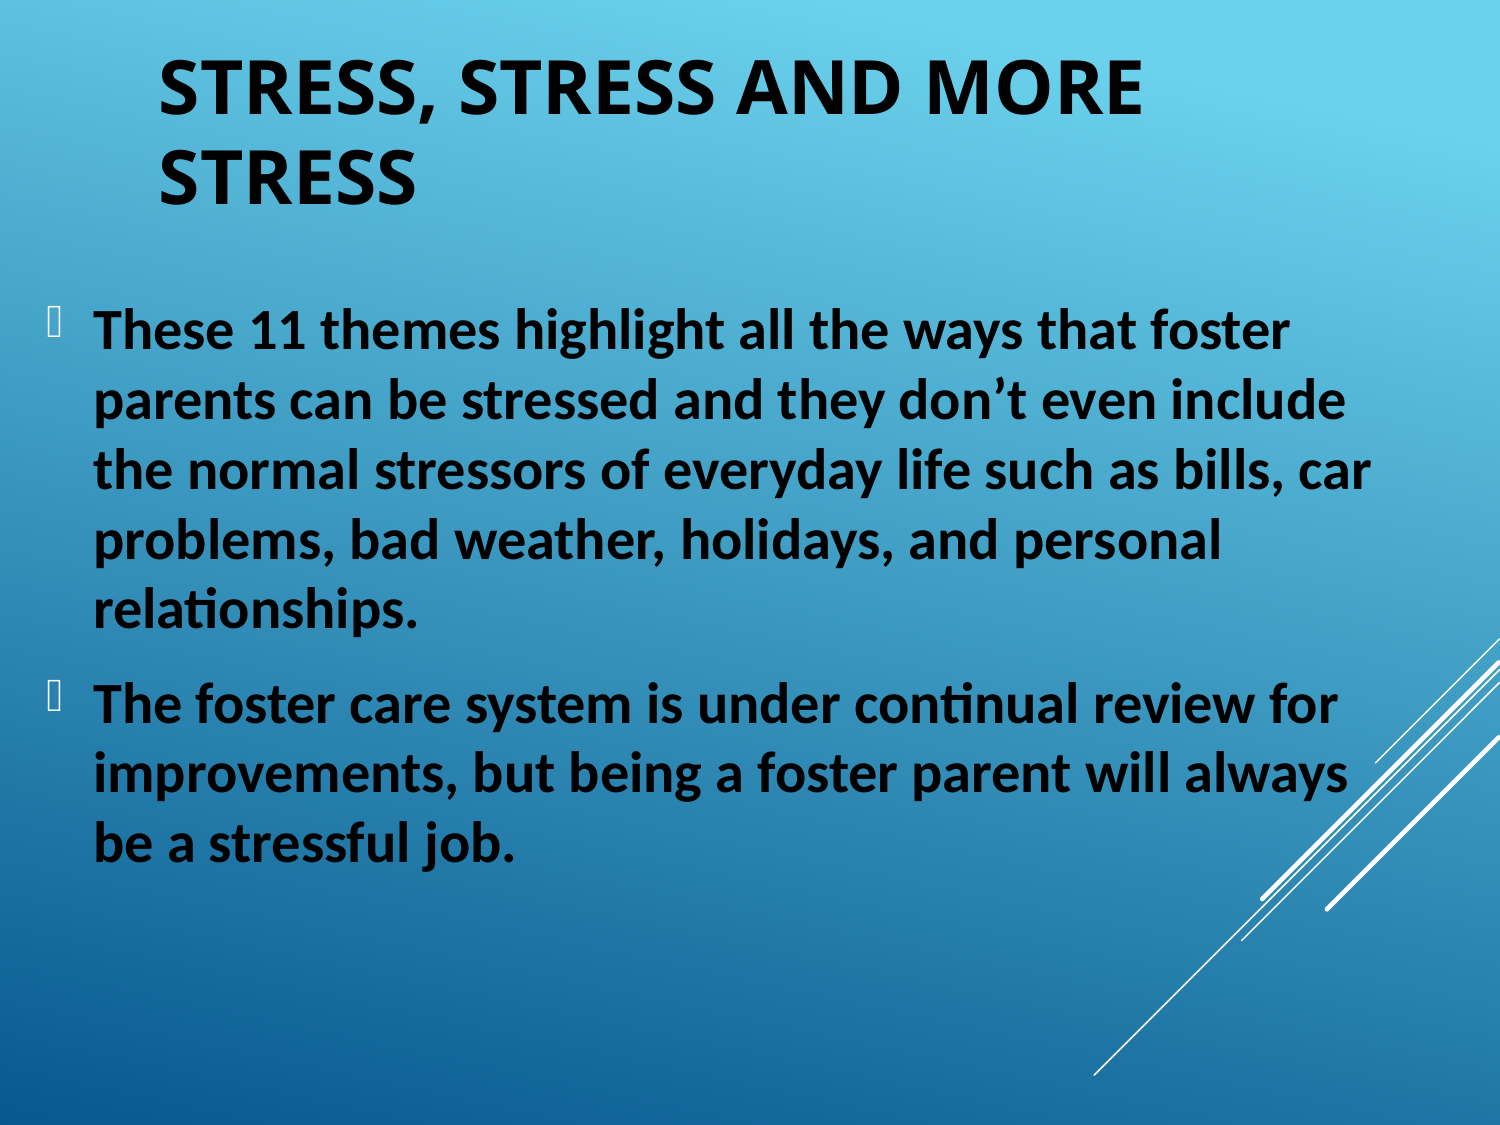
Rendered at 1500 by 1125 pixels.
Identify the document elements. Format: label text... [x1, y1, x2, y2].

title Stress, Stress and More Stress [143, 87, 1394, 263]
list These 11 themes highlight all the ways that foster parents can be stressed and they don’t even include the normal stressors of everyday life such as bills, car problems, bad weather, holidays, and personal relationships. The foster care system is under continual review for improvements, but being a foster parent will always be a stressful job. [31, 283, 1394, 902]
